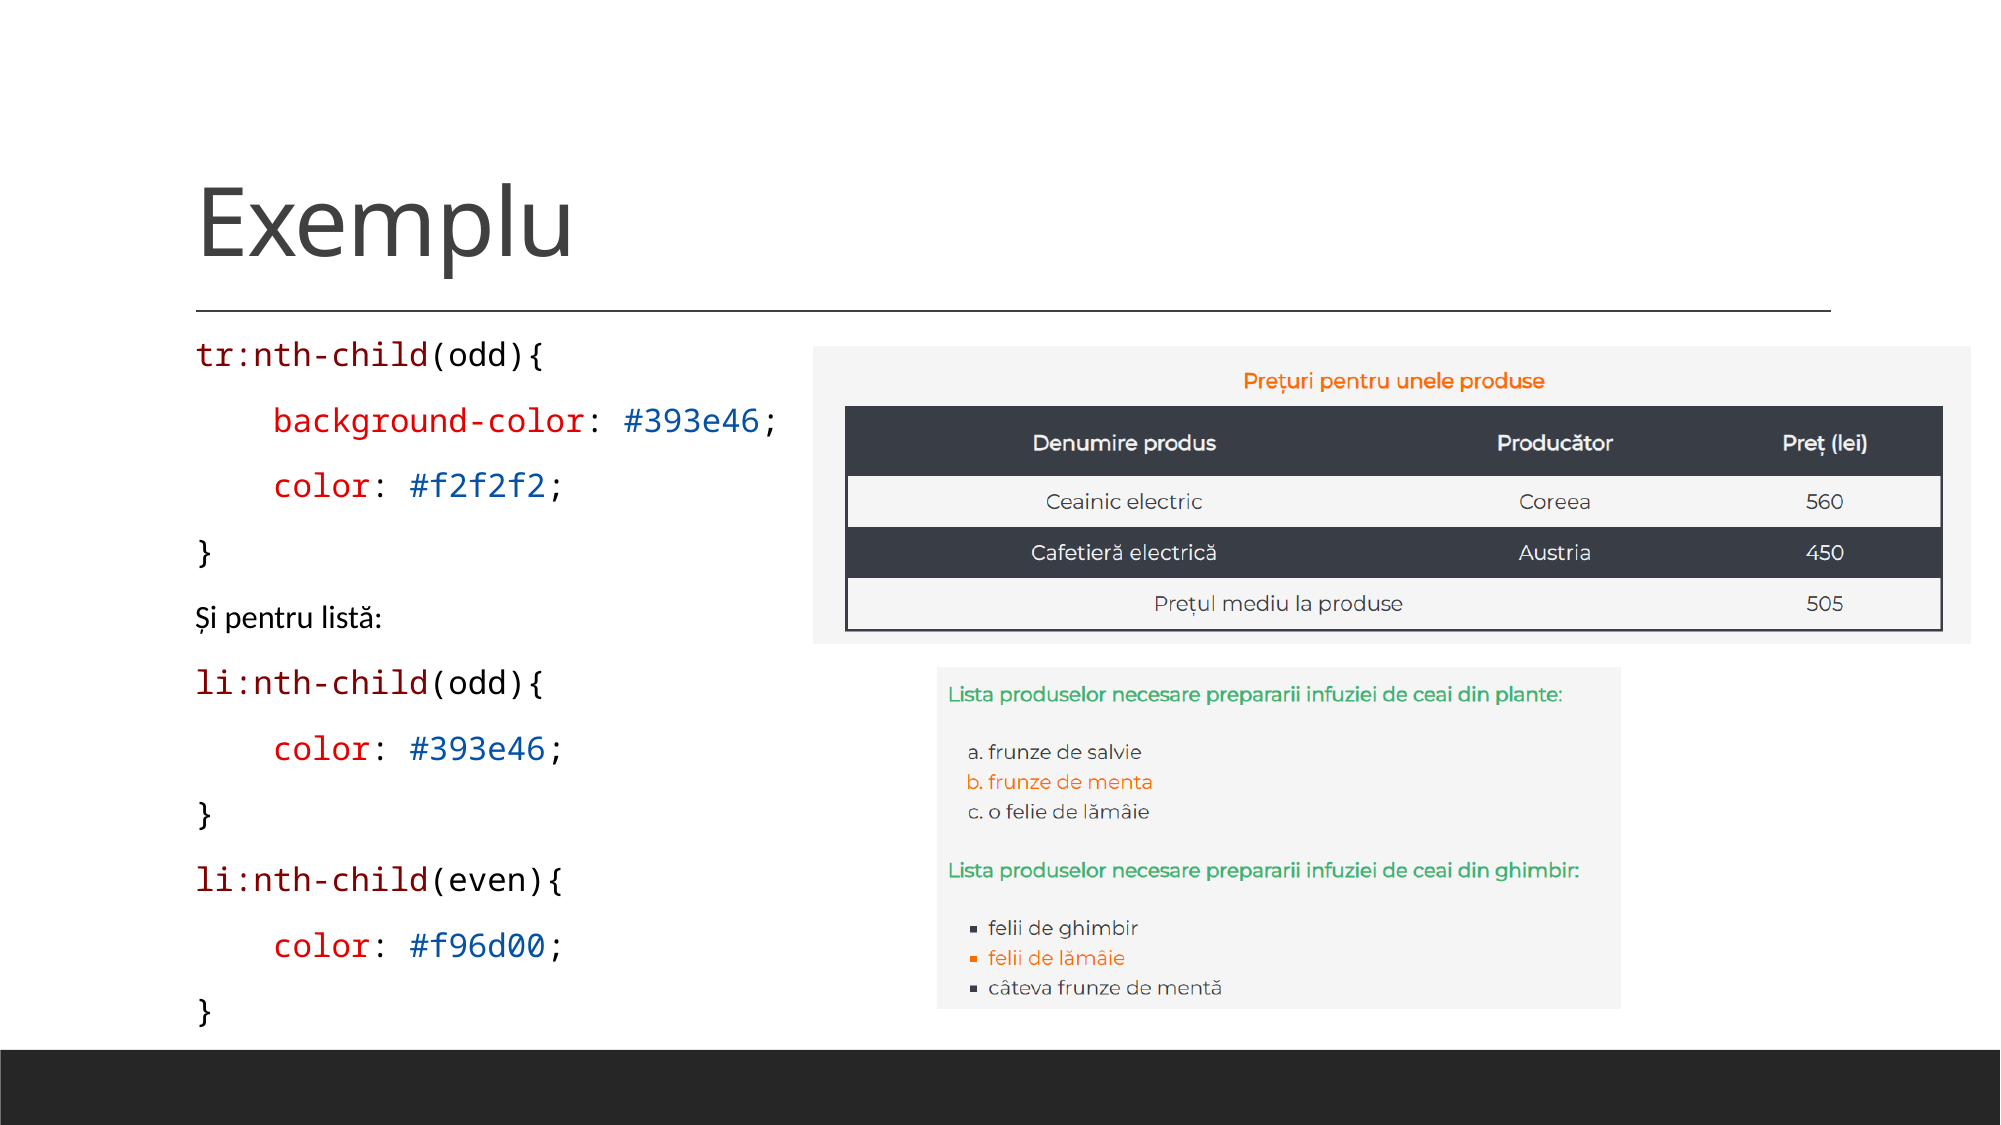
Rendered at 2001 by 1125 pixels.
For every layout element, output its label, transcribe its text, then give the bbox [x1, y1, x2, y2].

title Exemplu [180, 47, 1830, 285]
picture [936, 666, 1622, 1009]
list tr:nth-child(odd){ background-color: #393e46; color: #f2f2f2; } Și pentru listă: li:nth-child(odd){ color: #393e46; } li:nth-child(even){ color: #f96d00; } [180, 322, 1830, 1041]
picture [813, 346, 1972, 644]
